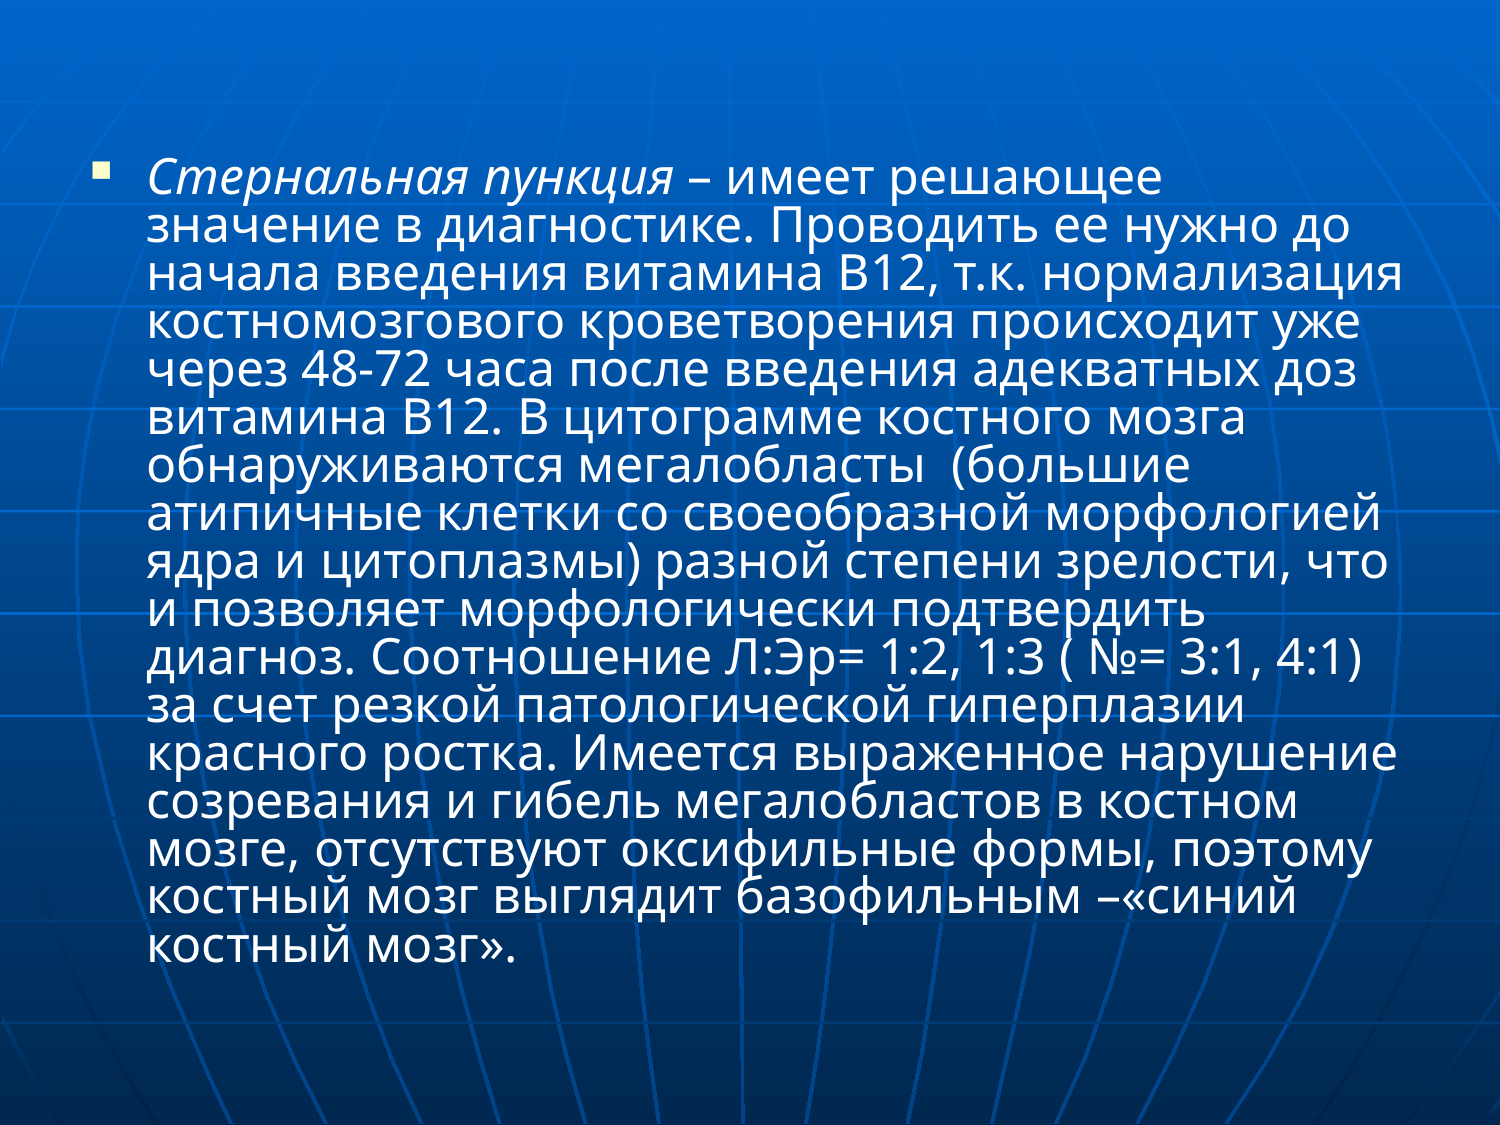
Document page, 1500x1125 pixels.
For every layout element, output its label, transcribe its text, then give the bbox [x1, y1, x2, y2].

list Стернальная пункция – имеет решающее значение в диагностике. Проводить ее нужно до начала введения витамина В12, т.к. нормализация костномозгового кроветворения происходит уже через 48-72 часа после введения адекватных доз витамина В12. В цитограмме костного мозга обнаруживаются мегалобласты (большие атипичные клетки со своеобразной морфологией ядра и цитоплазмы) разной степени зрелости, что и позволяет морфологически подтвердить диагноз. Соотношение Л:Эр= 1:2, 1:3 ( №= 3:1, 4:1) за счет резкой патологической гиперплазии красного ростка. Имеется выраженное нарушение созревания и гибель мегалобластов в костном мозге, отсутствуют оксифильные формы, поэтому костный мозг выглядит базофильным –«синий костный мозг». [74, 148, 1426, 1125]
